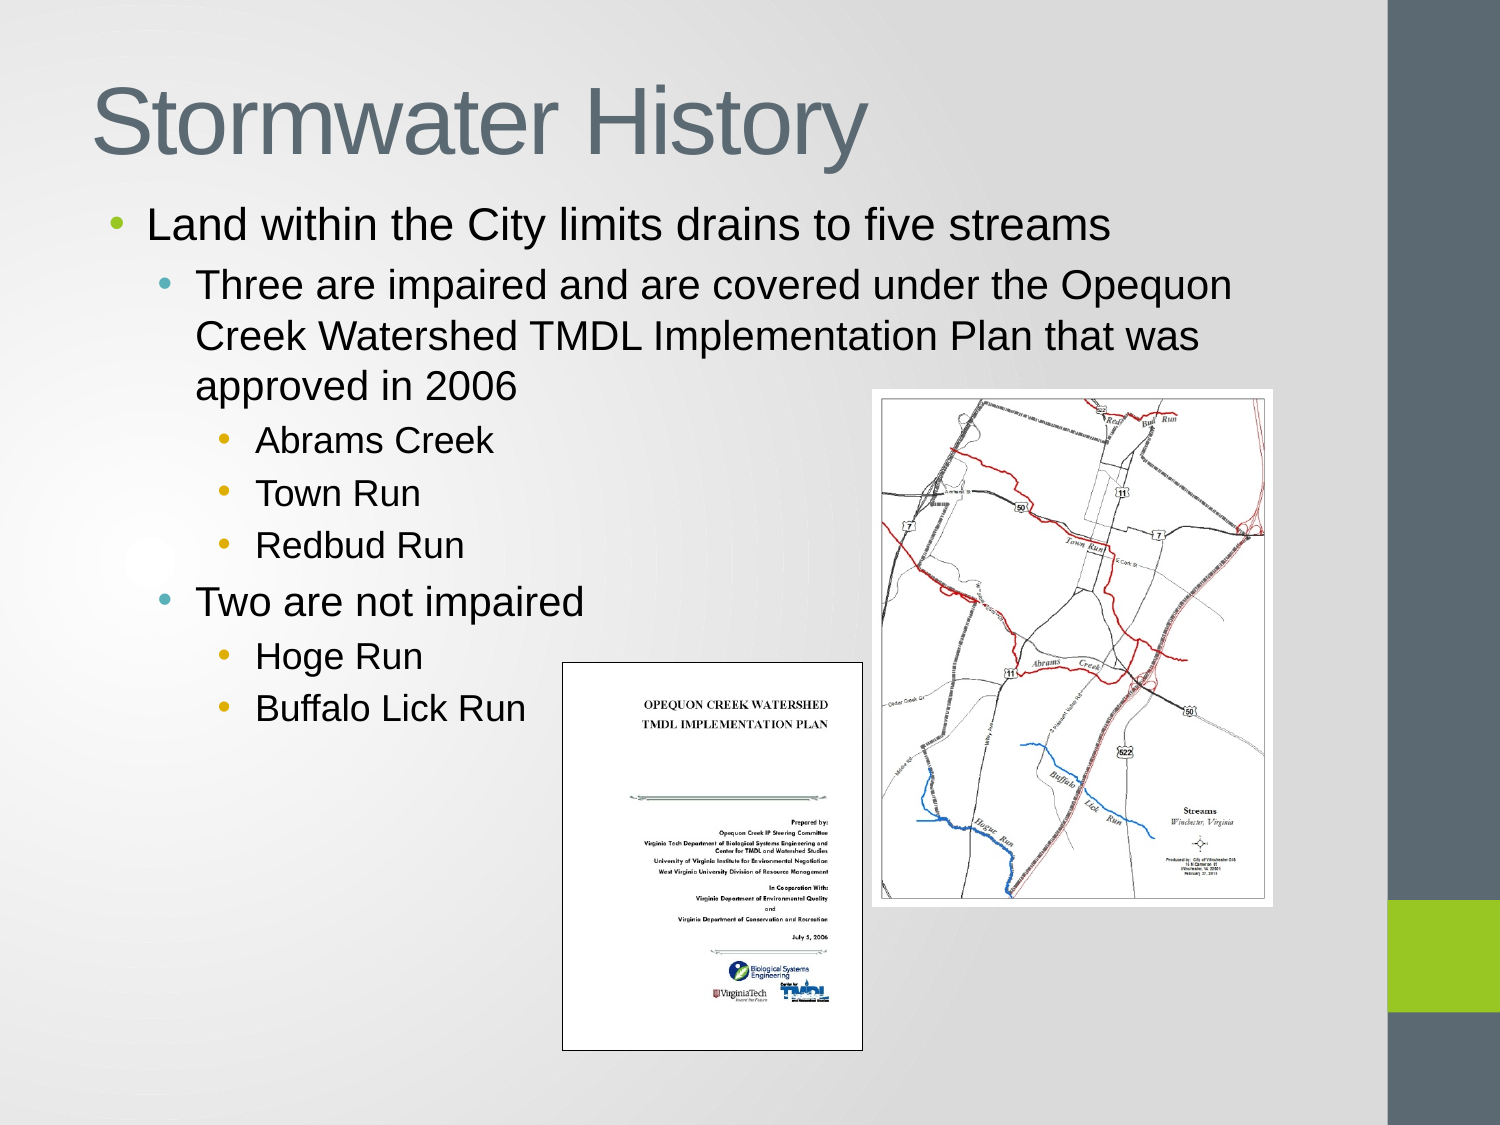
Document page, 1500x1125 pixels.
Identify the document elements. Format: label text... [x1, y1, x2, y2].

list Land within the City limits drains to five streams Three are impaired and are covered under the Opequon Creek Watershed TMDL Implementation Plan that was approved in 2006 Abrams Creek Town Run Redbud Run Two are not impaired Hoge Run Buffalo Lick Run [75, 187, 1325, 1075]
picture [871, 388, 1273, 907]
picture [561, 661, 863, 1052]
title Stormwater History [75, 45, 1325, 187]
